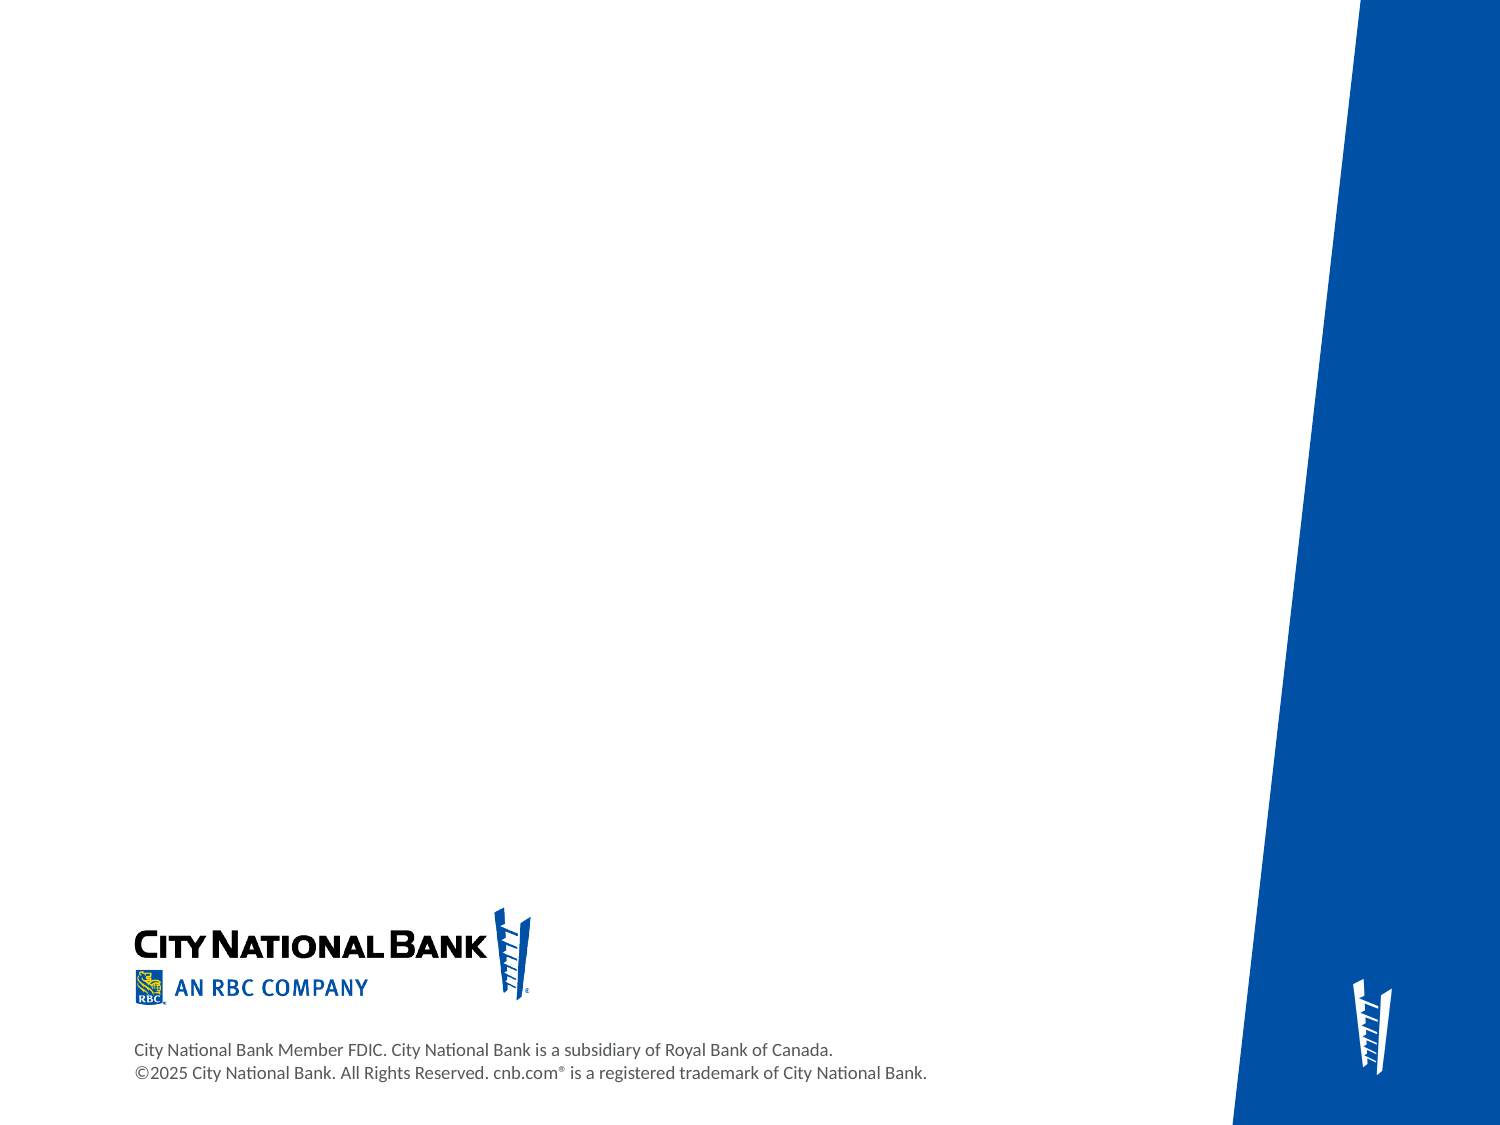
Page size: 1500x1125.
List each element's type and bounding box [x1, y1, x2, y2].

picture [134, 907, 531, 1005]
picture [1353, 979, 1392, 1075]
